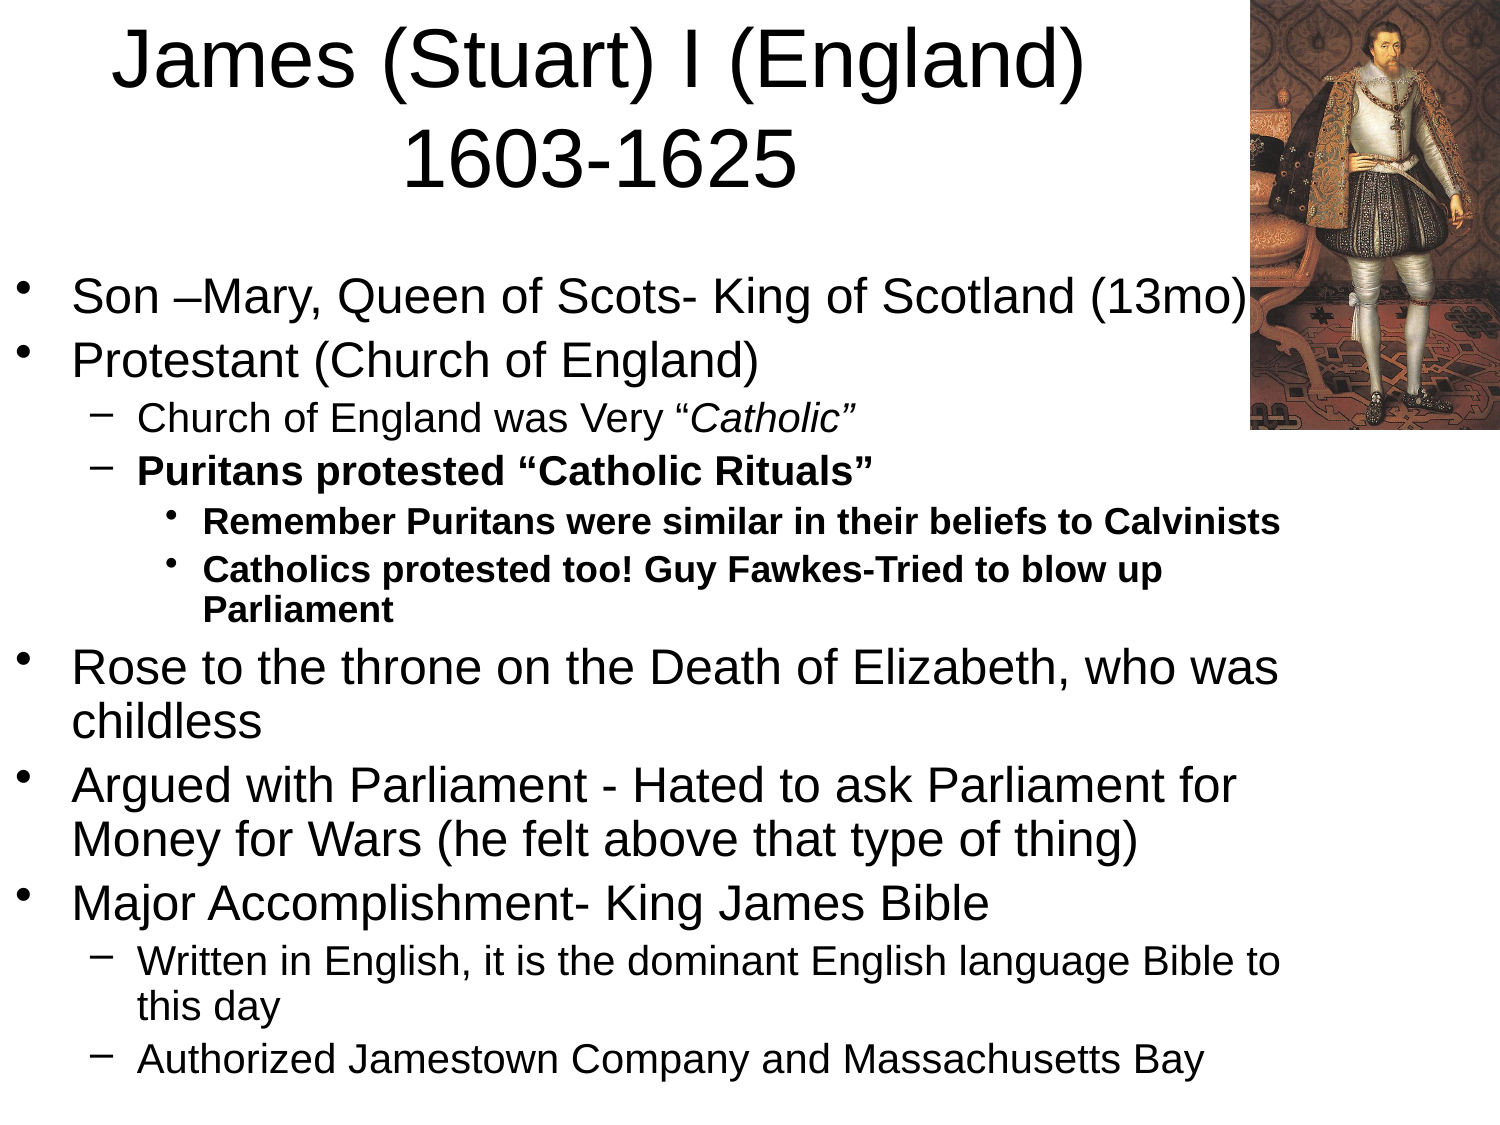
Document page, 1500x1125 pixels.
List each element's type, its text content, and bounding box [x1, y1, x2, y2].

list Son –Mary, Queen of Scots- King of Scotland (13mo) Protestant (Church of England) Church of England was Very “Catholic” Puritans protested “Catholic Rituals” Remember Puritans were similar in their beliefs to Calvinists Catholics protested too! Guy Fawkes-Tried to blow up Parliament Rose to the throne on the Death of Elizabeth, who was childless Argued with Parliament - Hated to ask Parliament for Money for Wars (he felt above that type of thing) Major Accomplishment- King James Bible Written in English, it is the dominant English language Bible to this day Authorized Jamestown Company and Massachusetts Bay [0, 262, 1351, 1006]
title James (Stuart) I (England) 1603-1625 [74, 44, 1126, 163]
picture [1249, 0, 1500, 430]
